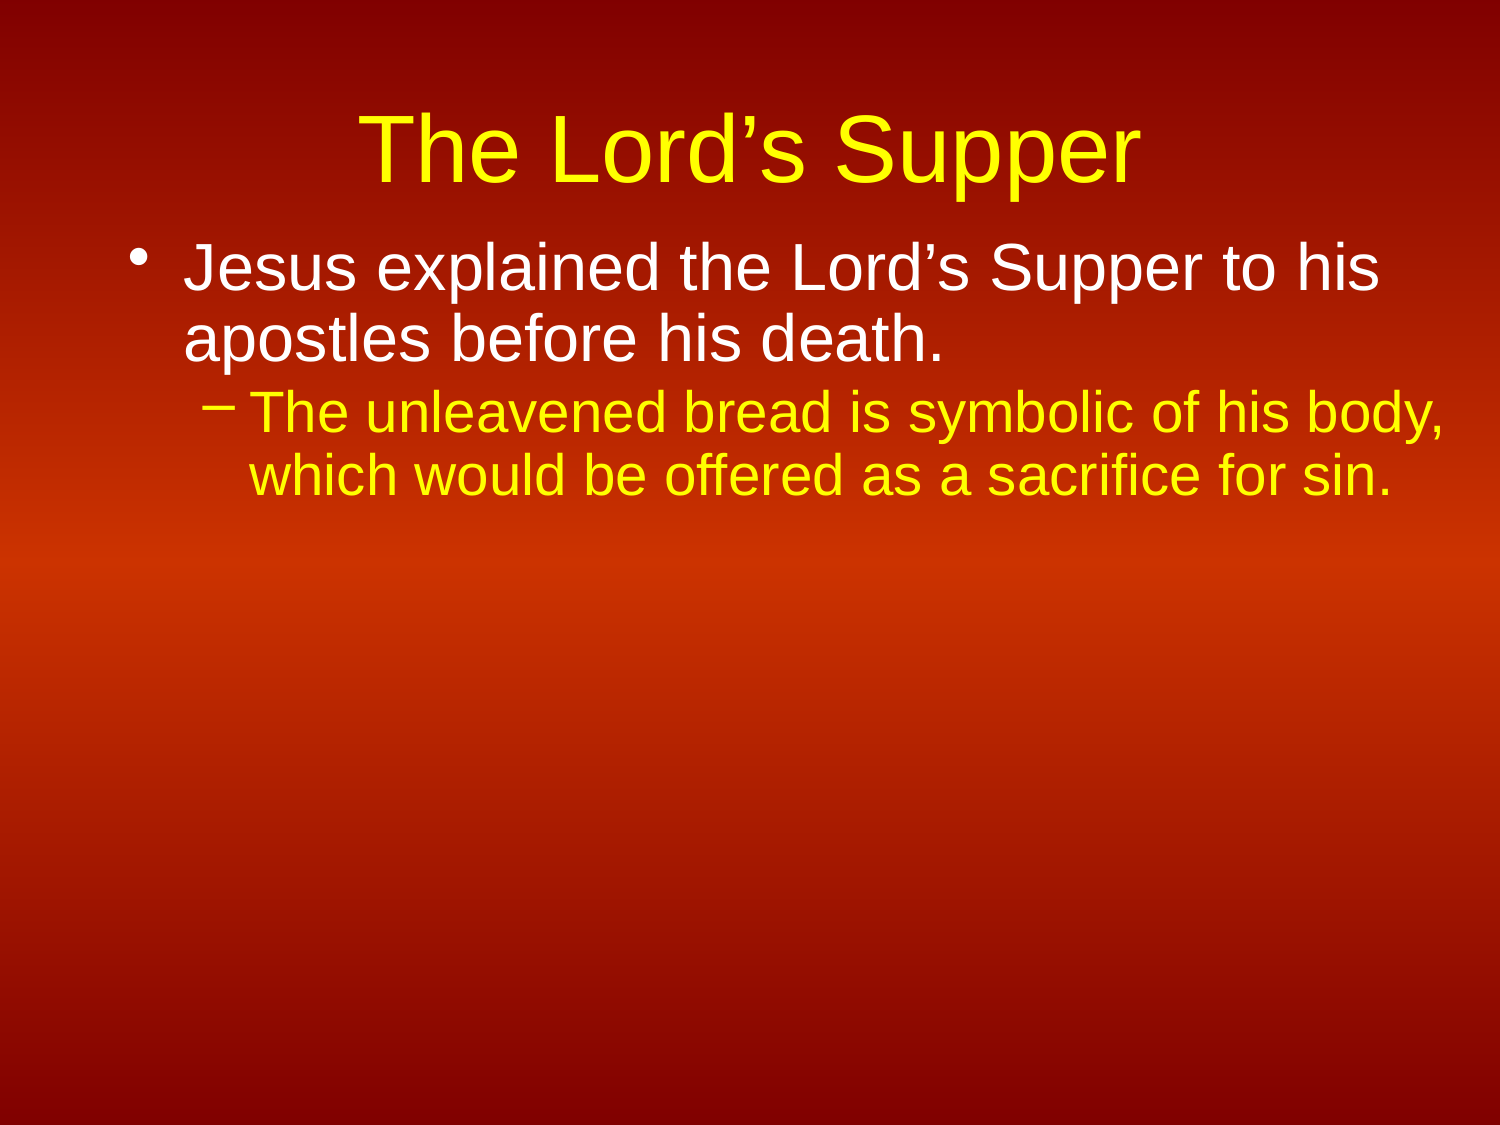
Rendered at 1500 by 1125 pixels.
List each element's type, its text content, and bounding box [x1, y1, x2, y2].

list Jesus explained the Lord’s Supper to his apostles before his death. The unleavened bread is symbolic of his body, which would be offered as a sacrifice for sin. [112, 224, 1463, 1125]
title The Lord’s Supper [37, 50, 1463, 238]
